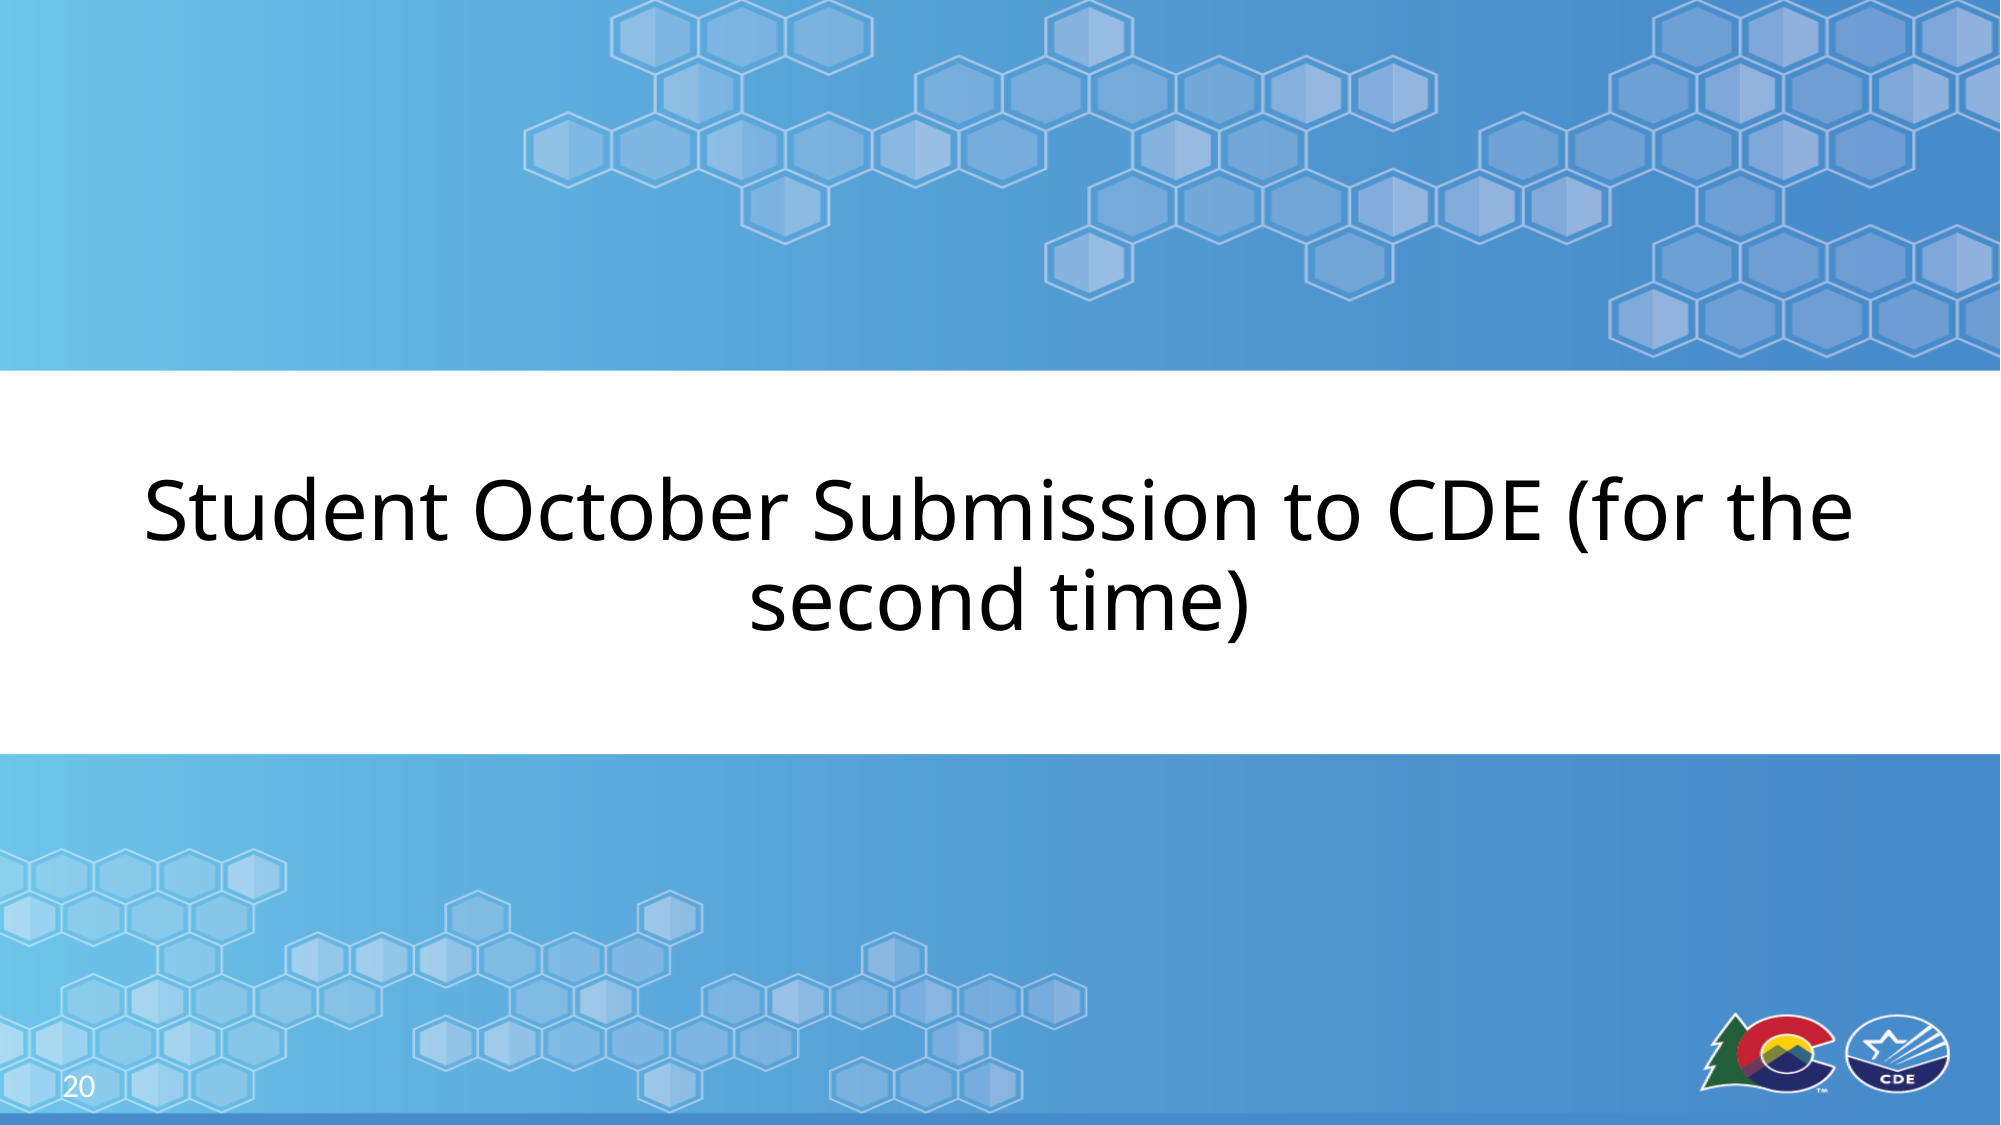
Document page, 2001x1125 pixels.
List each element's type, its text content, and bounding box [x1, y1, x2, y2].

slide_number 20 [47, 1054, 498, 1115]
title Student October Submission to CDE (for the second time) [0, 370, 2000, 755]
picture [0, 755, 2000, 1125]
picture [0, 0, 2000, 370]
